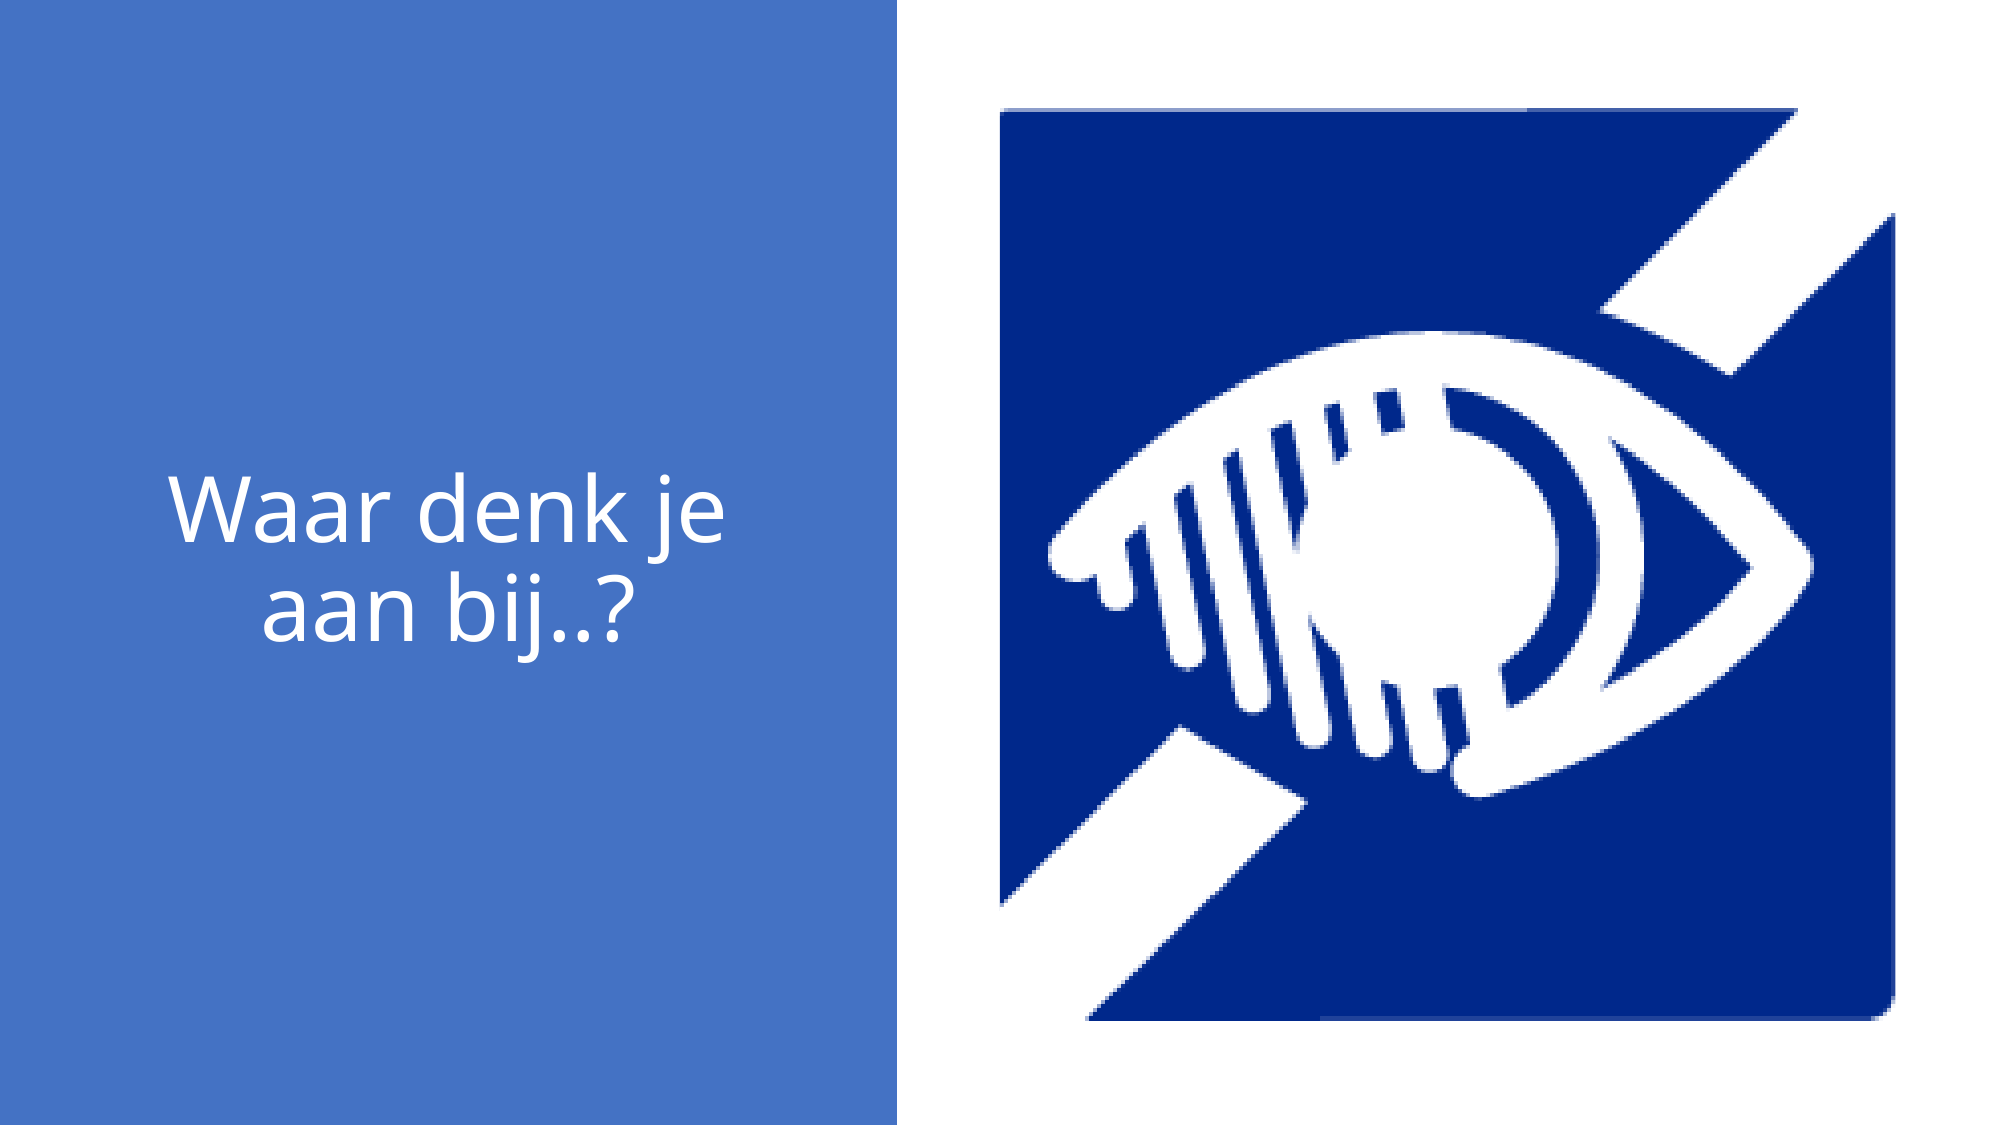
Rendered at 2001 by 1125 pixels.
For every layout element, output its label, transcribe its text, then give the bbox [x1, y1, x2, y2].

text_box [0, 0, 898, 1125]
title Waar denk je aan bij..? [101, 104, 796, 1021]
picture [999, 104, 1896, 1021]
